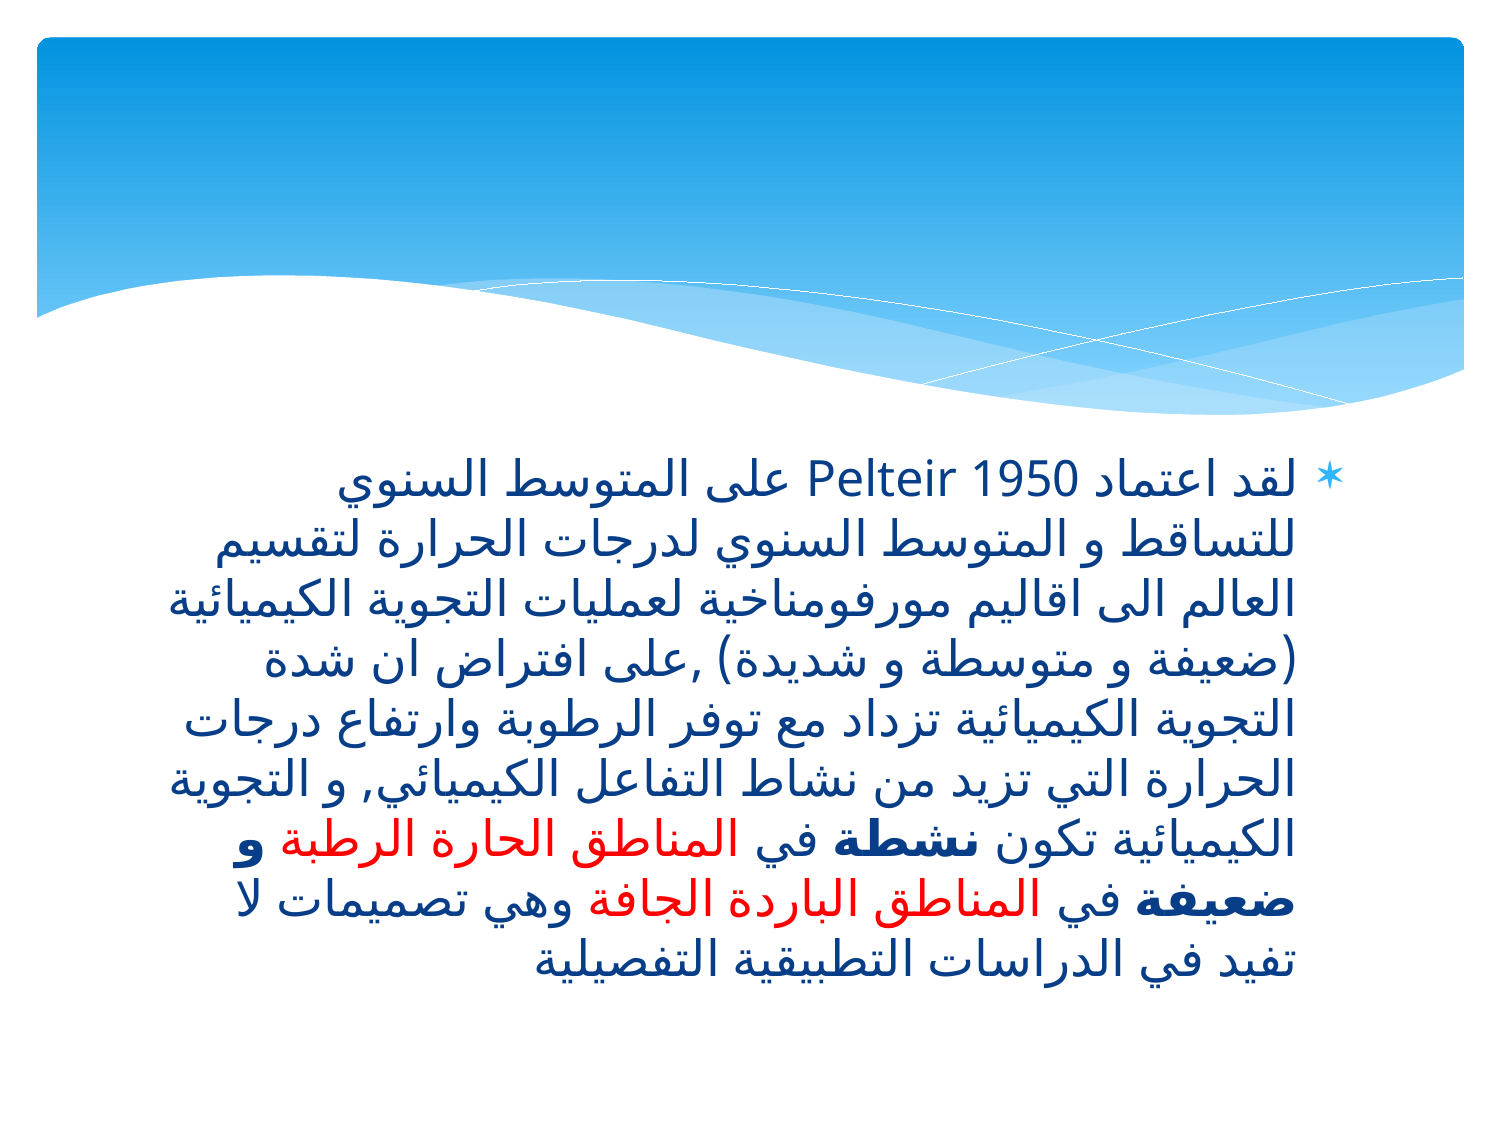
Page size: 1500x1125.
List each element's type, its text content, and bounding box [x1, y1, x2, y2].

list لقد اعتماد 1950 Pelteir على المتوسط السنوي للتساقط و المتوسط السنوي لدرجات الحرارة لتقسيم العالم الى اقاليم مورفومناخية لعمليات التجوية الكيميائية (ضعيفة و متوسطة و شديدة) ,على افتراض ان شدة التجوية الكيميائية تزداد مع توفر الرطوبة وارتفاع درجات الحرارة التي تزيد من نشاط التفاعل الكيميائي, و التجوية الكيميائية تكون نشطة في المناطق الحارة الرطبة و ضعيفة في المناطق الباردة الجافة وهي تصميمات لا تفيد في الدراسات التطبيقية التفصيلية [143, 438, 1359, 1005]
